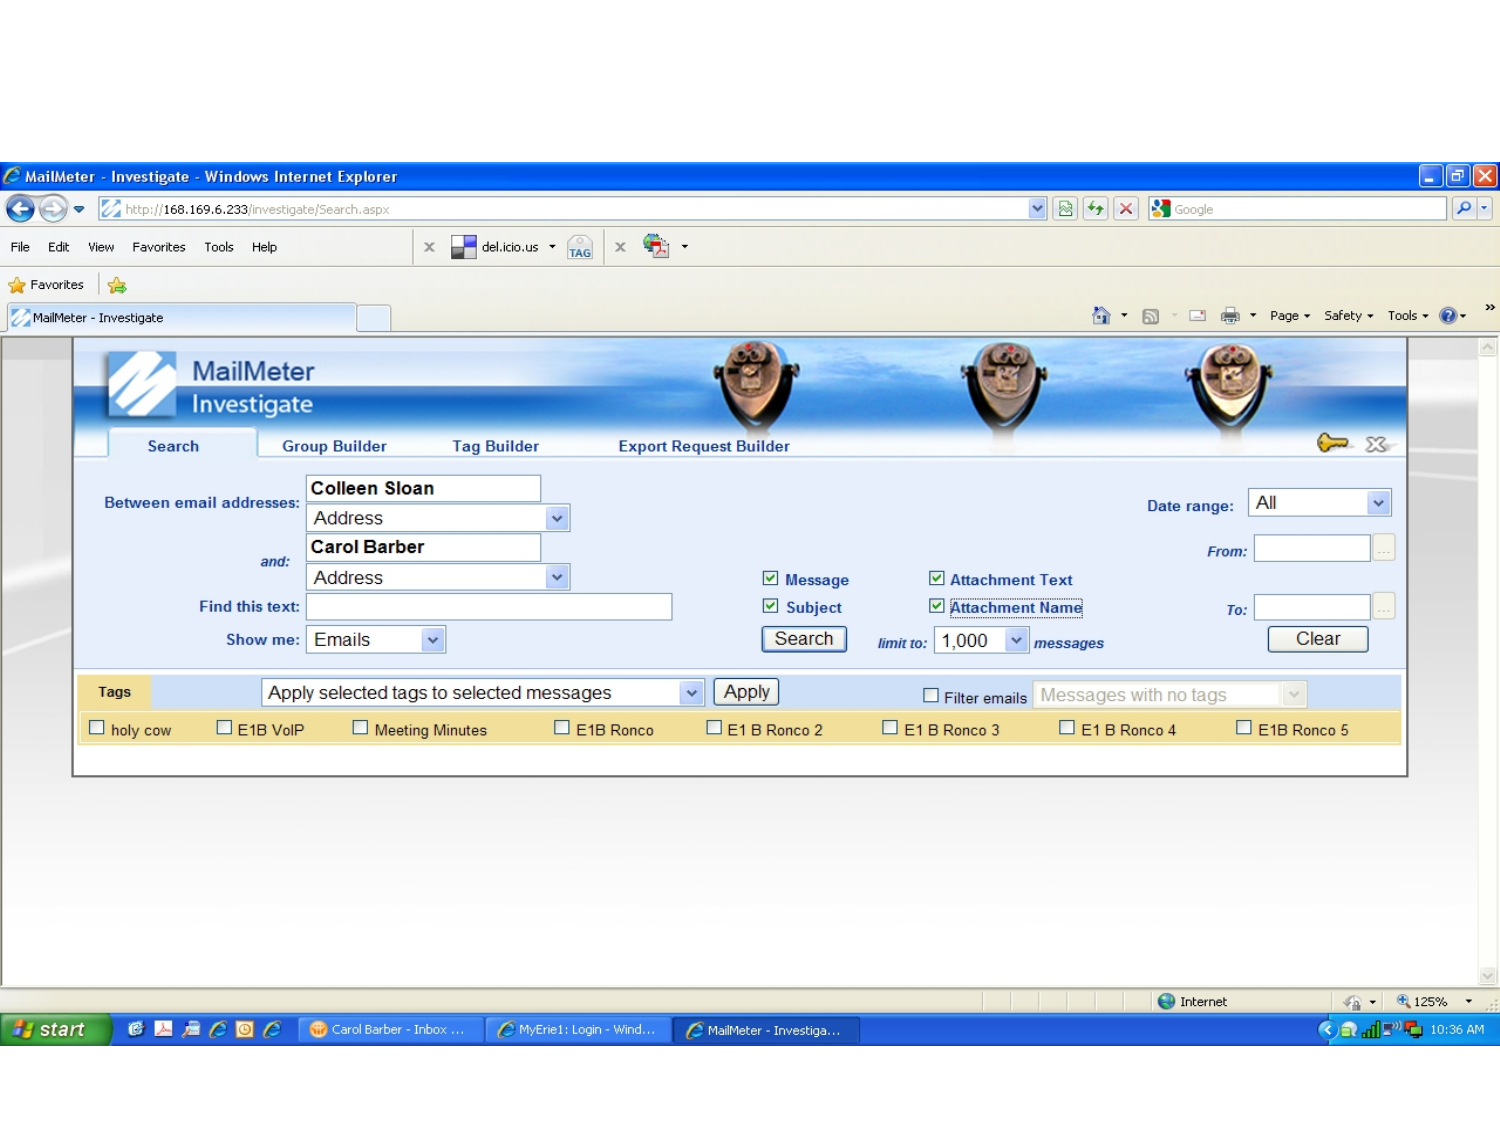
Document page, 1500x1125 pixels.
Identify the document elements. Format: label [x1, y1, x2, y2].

picture [0, 162, 1500, 1046]
